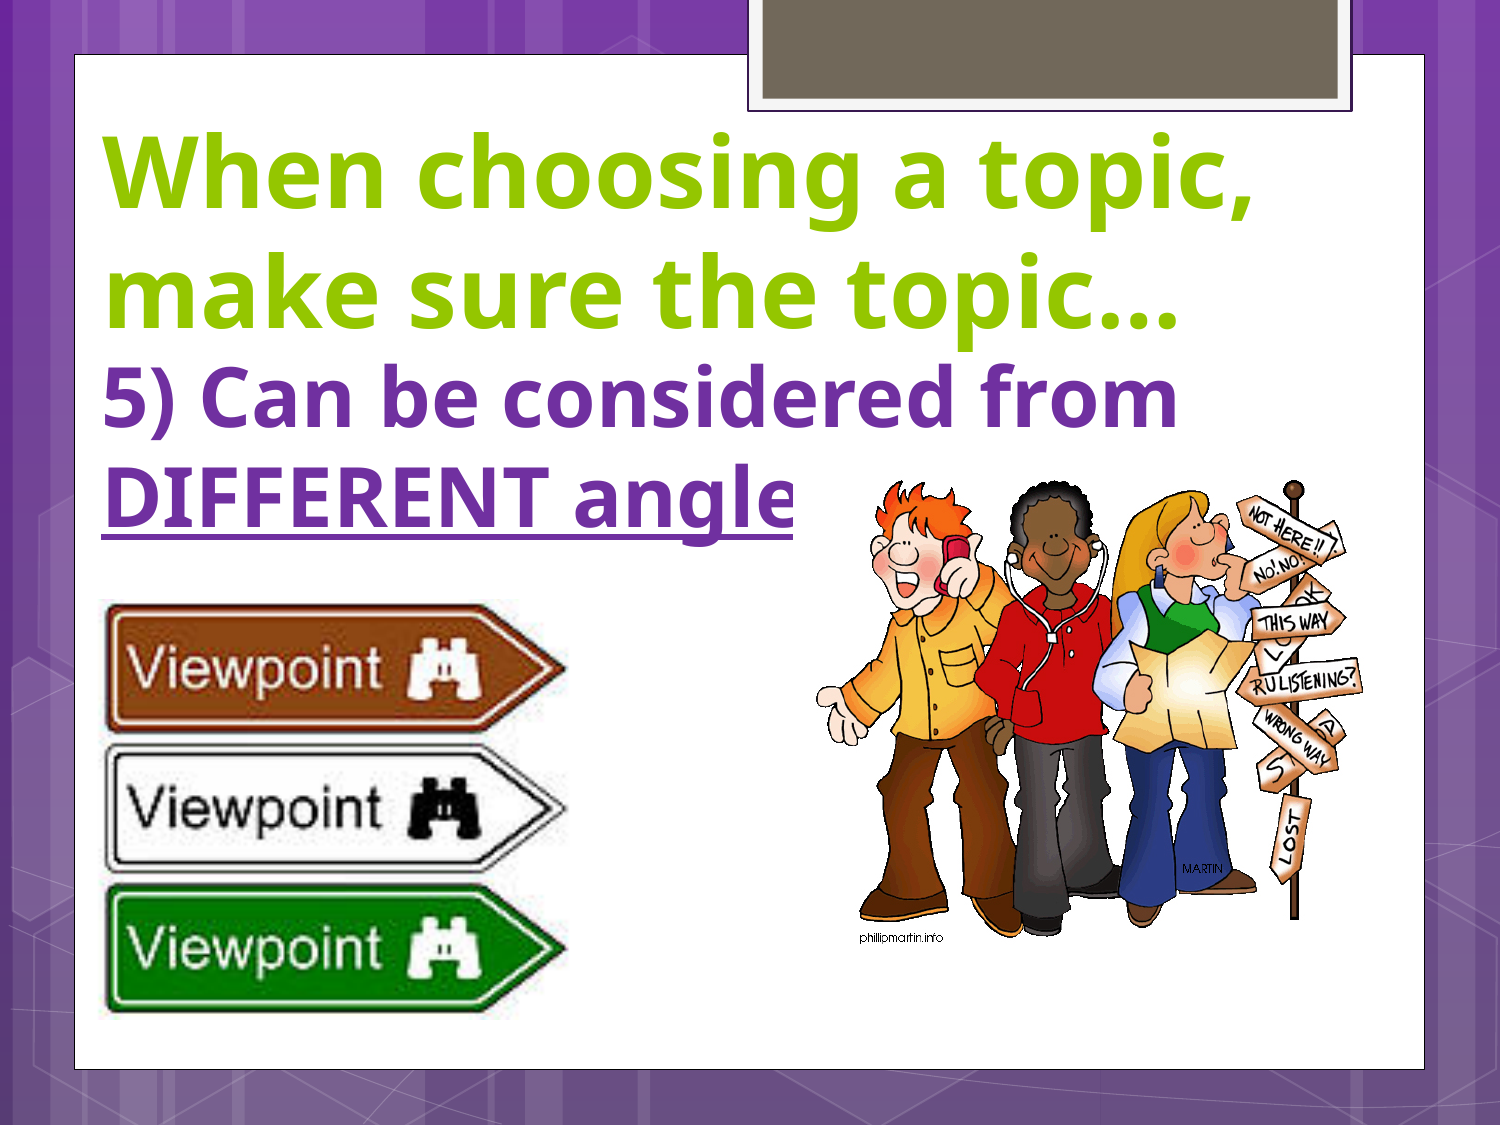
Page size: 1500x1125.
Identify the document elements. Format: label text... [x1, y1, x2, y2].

picture [74, 599, 601, 1021]
title When choosing a topic, make sure the topic… [87, 168, 1413, 336]
picture [793, 449, 1395, 963]
list 5) Can be considered from DIFFERENT angles [75, 336, 1413, 913]
